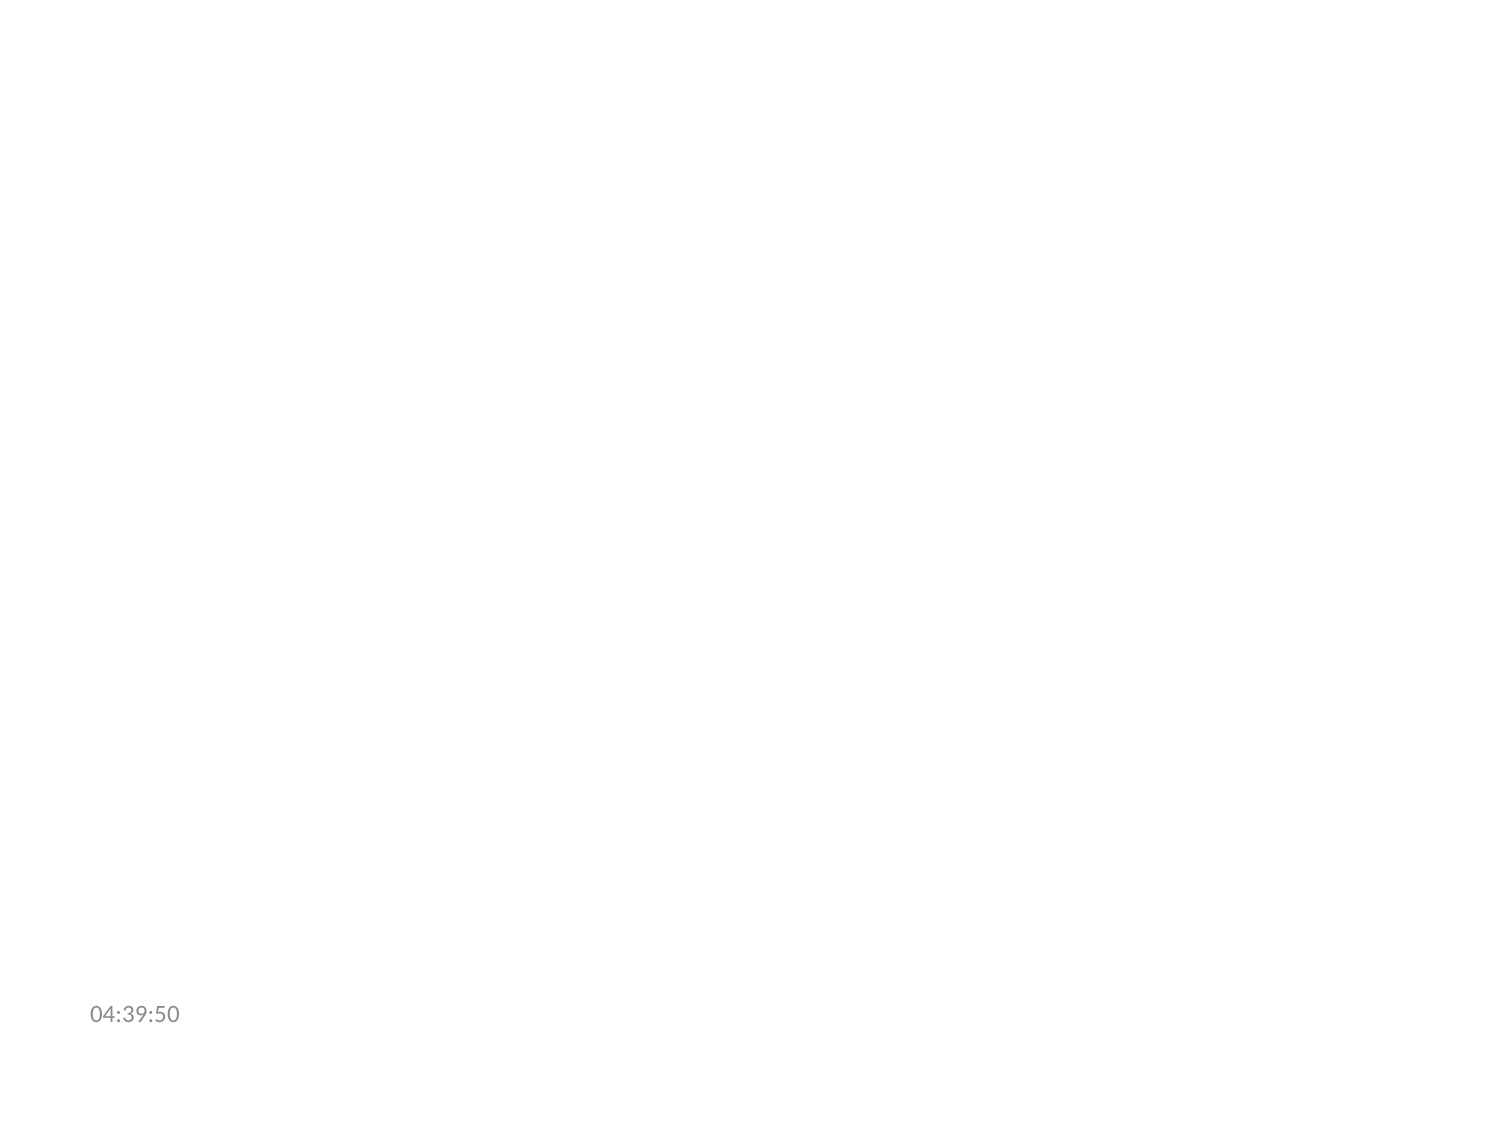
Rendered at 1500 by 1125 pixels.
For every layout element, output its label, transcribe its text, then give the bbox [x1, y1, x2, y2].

text_box 15:35:09 [75, 982, 425, 1043]
